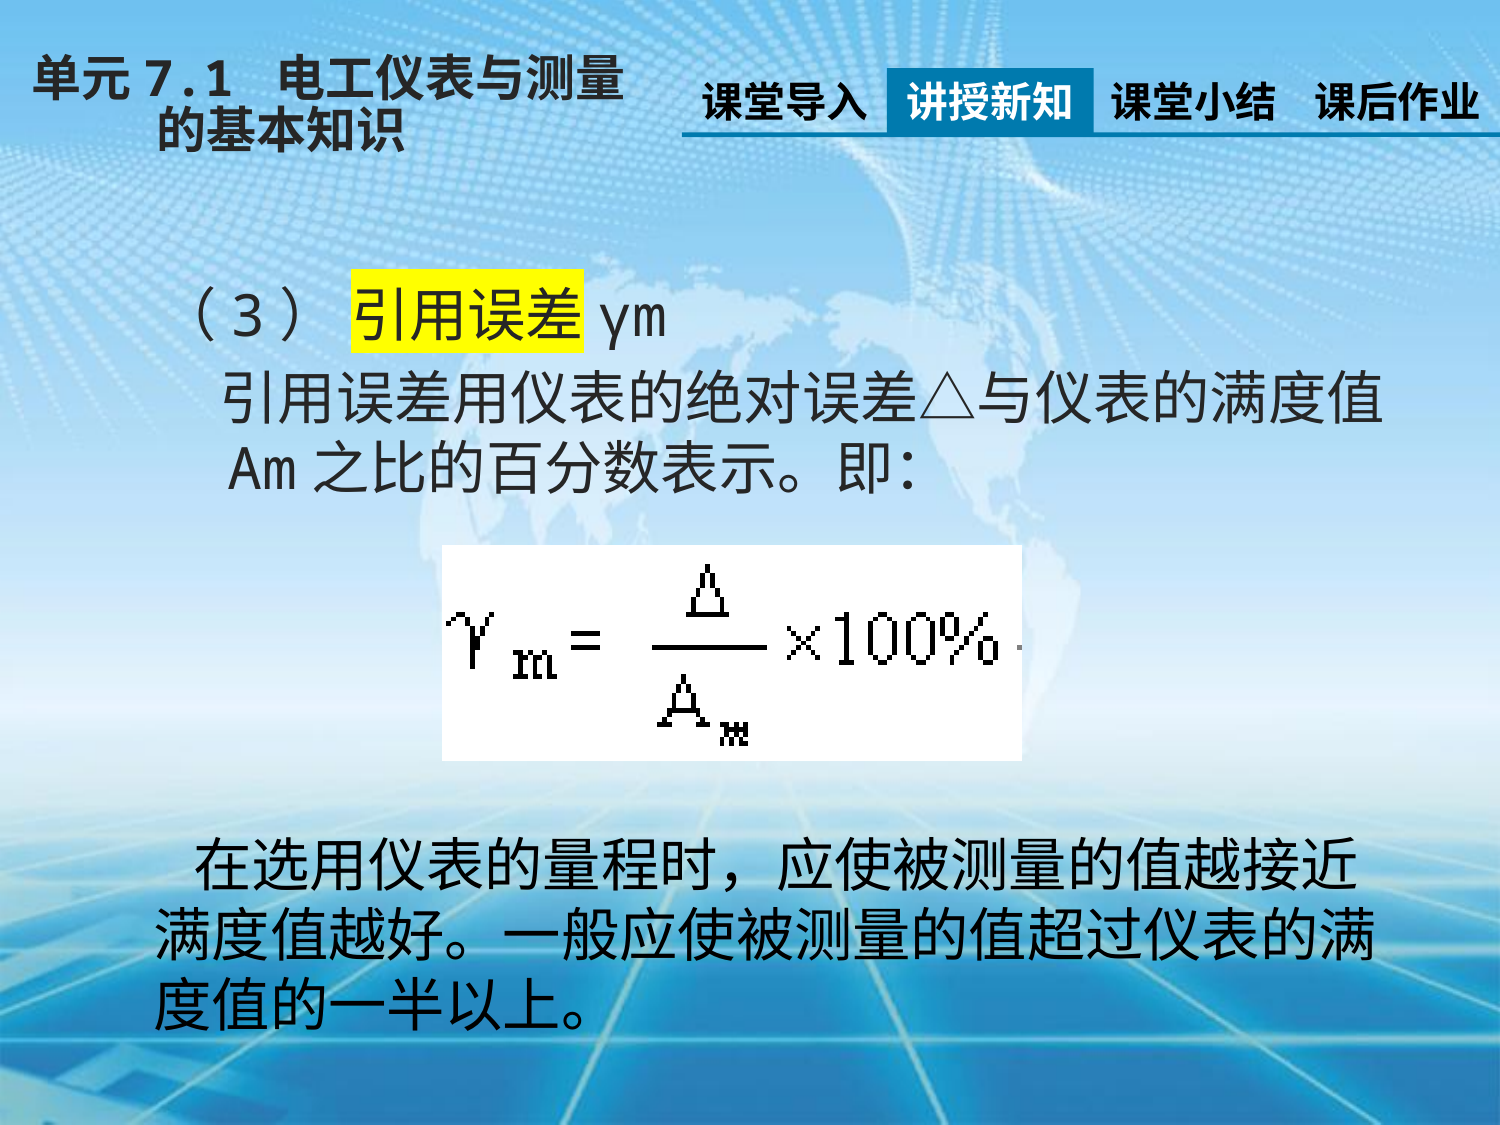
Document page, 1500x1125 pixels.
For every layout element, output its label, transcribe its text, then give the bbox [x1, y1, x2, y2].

picture [0, 0, 1500, 1125]
text_box 在选用仪表的量程时，应使被测量的值越接近满度值越好。一般应使被测量的值超过仪表的满度值的一半以上。 [138, 820, 1398, 1045]
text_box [16, 46, 1500, 168]
text_box （3） 引用误差γm 引用误差用仪表的绝对误差△与仪表的满度值Am之比的百分数表示。即： [112, 262, 1407, 821]
